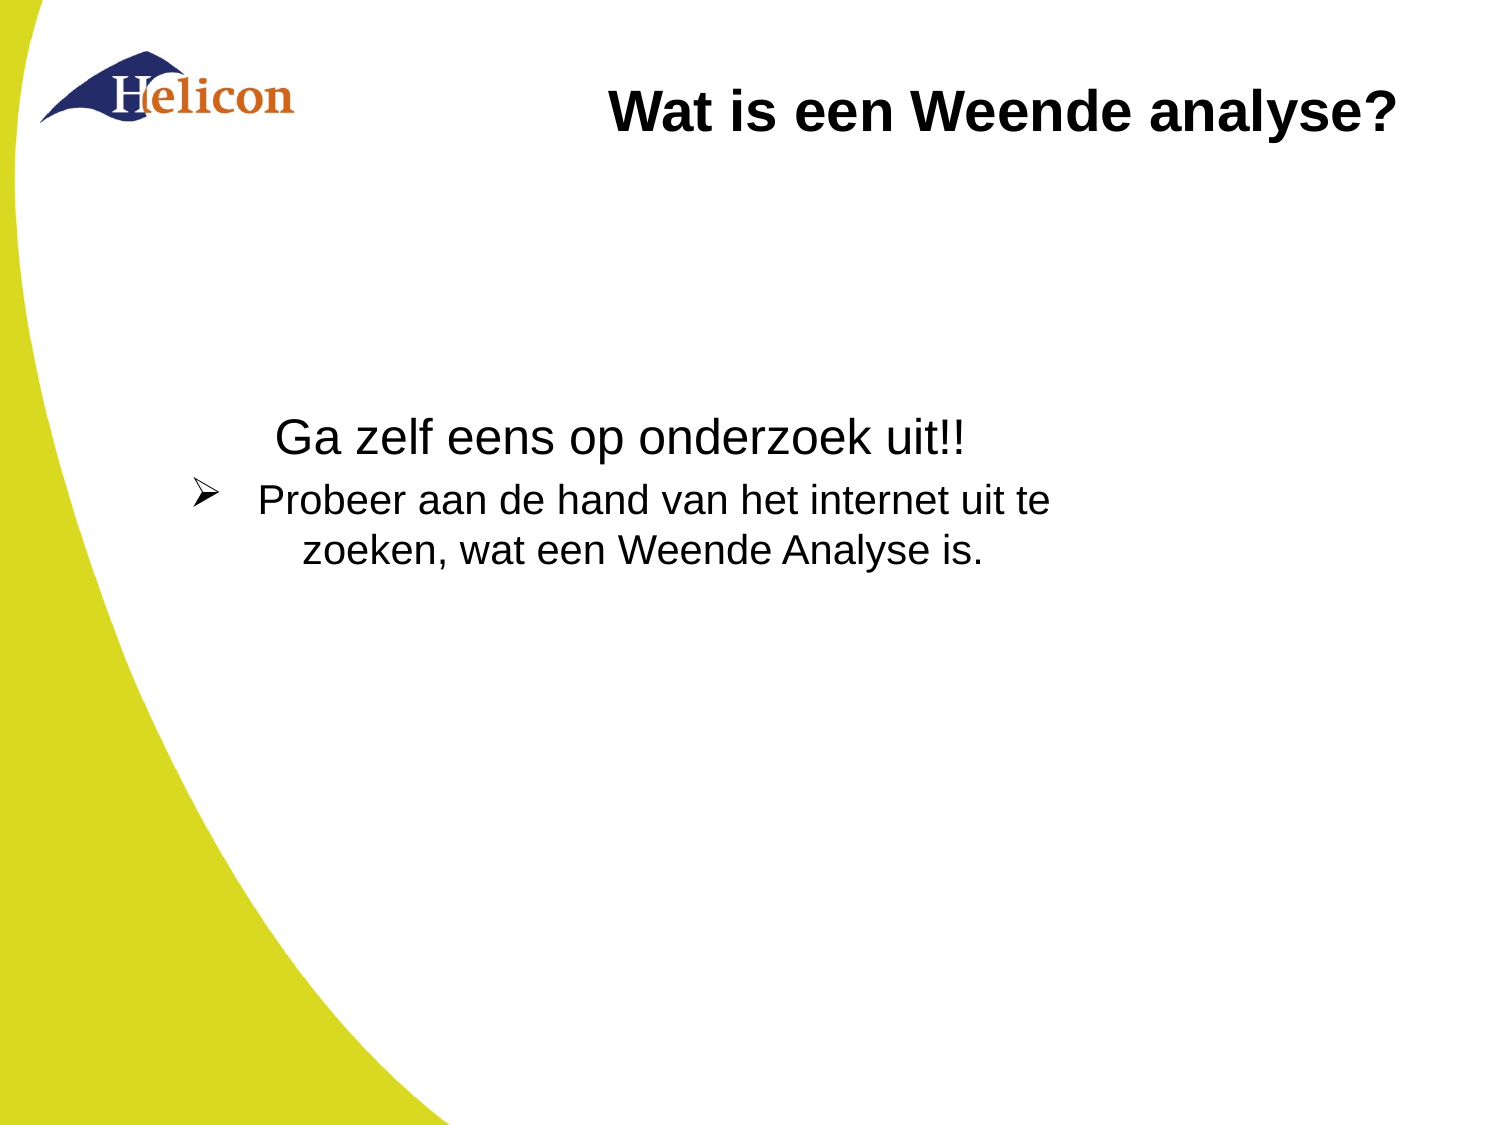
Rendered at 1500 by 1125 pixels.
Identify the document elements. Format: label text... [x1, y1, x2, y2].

list Ga zelf eens op onderzoek uit!! Probeer aan de hand van het internet uit te zoeken, wat een Weende Analyse is. [99, 397, 1142, 1034]
picture [0, 0, 1500, 1125]
title Wat is een Weende analyse? [324, 54, 1415, 161]
